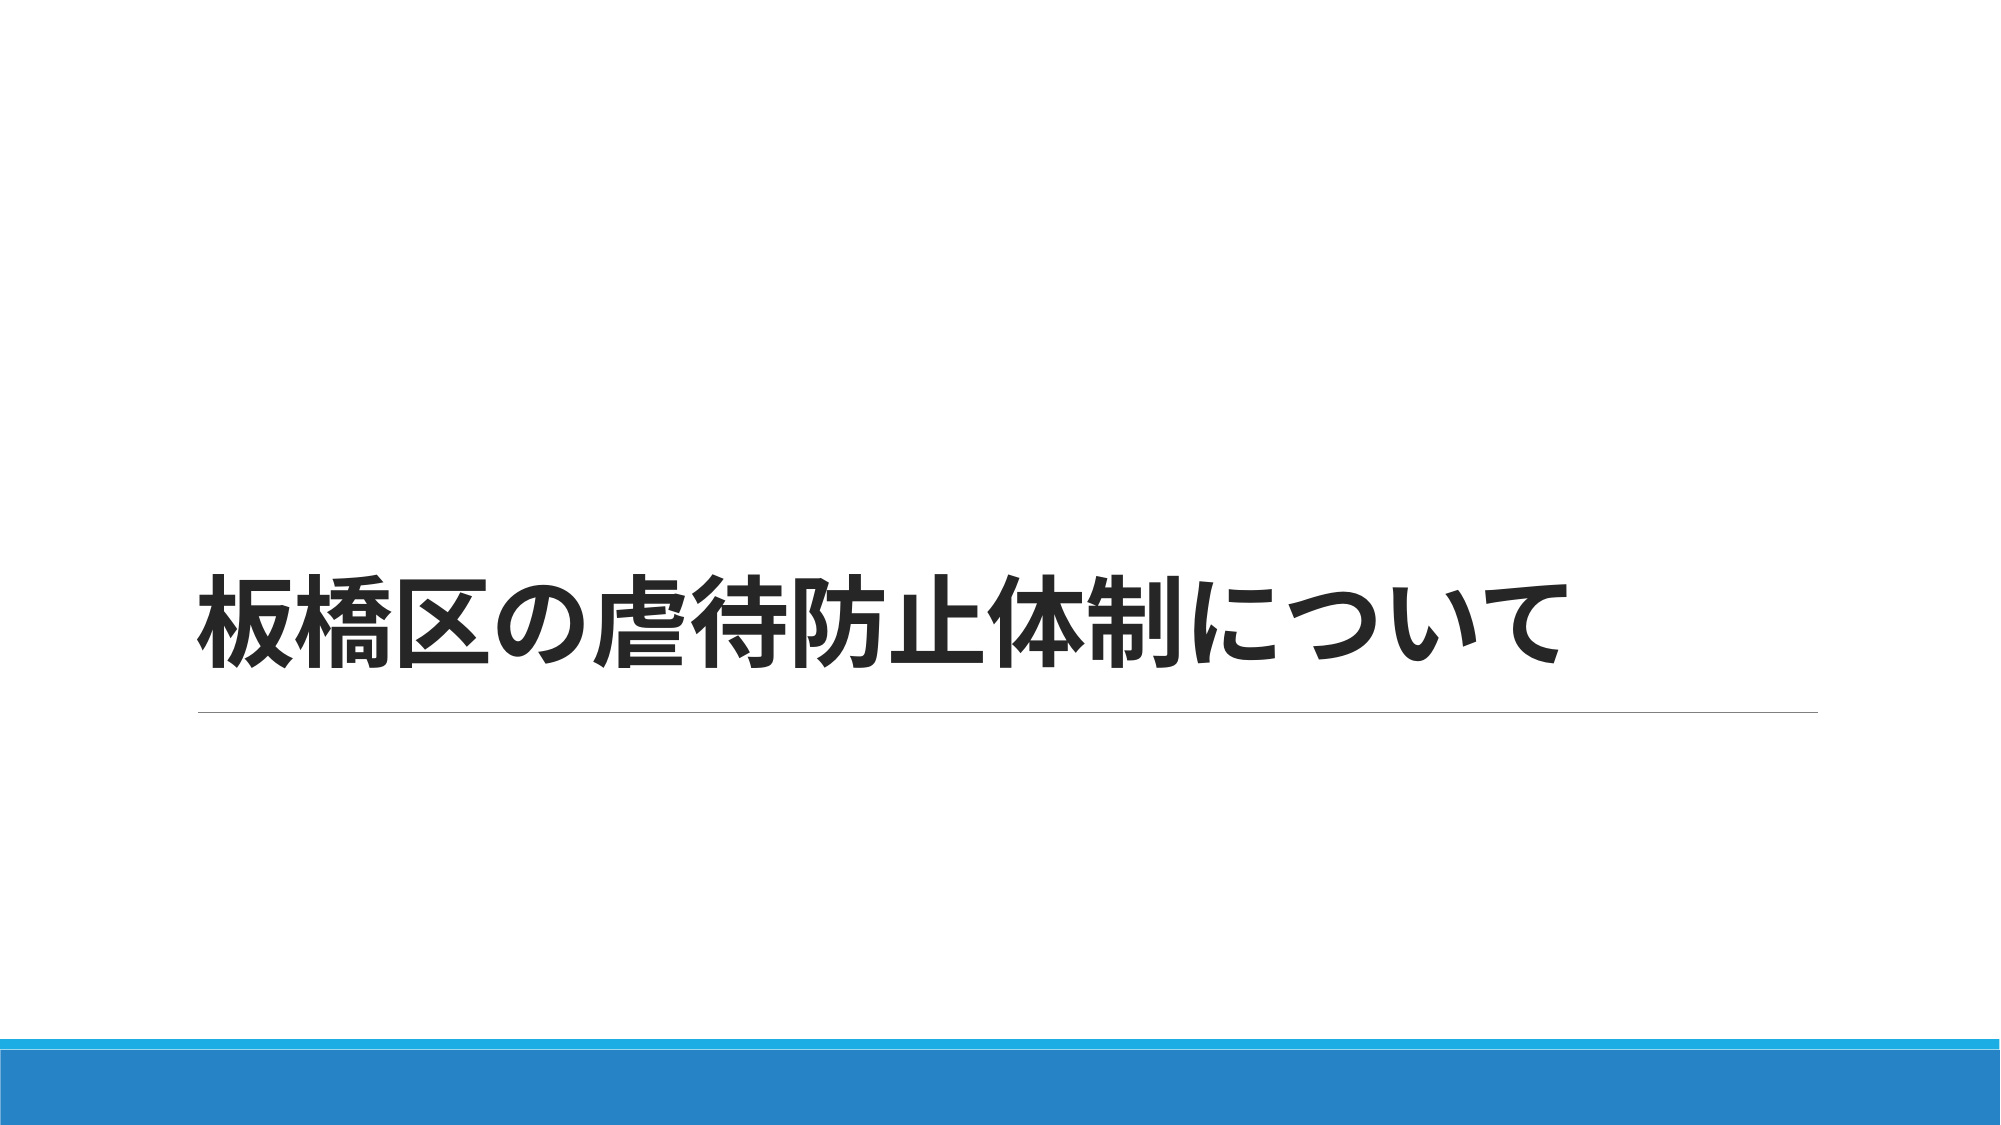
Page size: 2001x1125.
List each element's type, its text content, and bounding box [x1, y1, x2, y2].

title 板橋区の虐待防止体制について [180, 336, 1830, 922]
